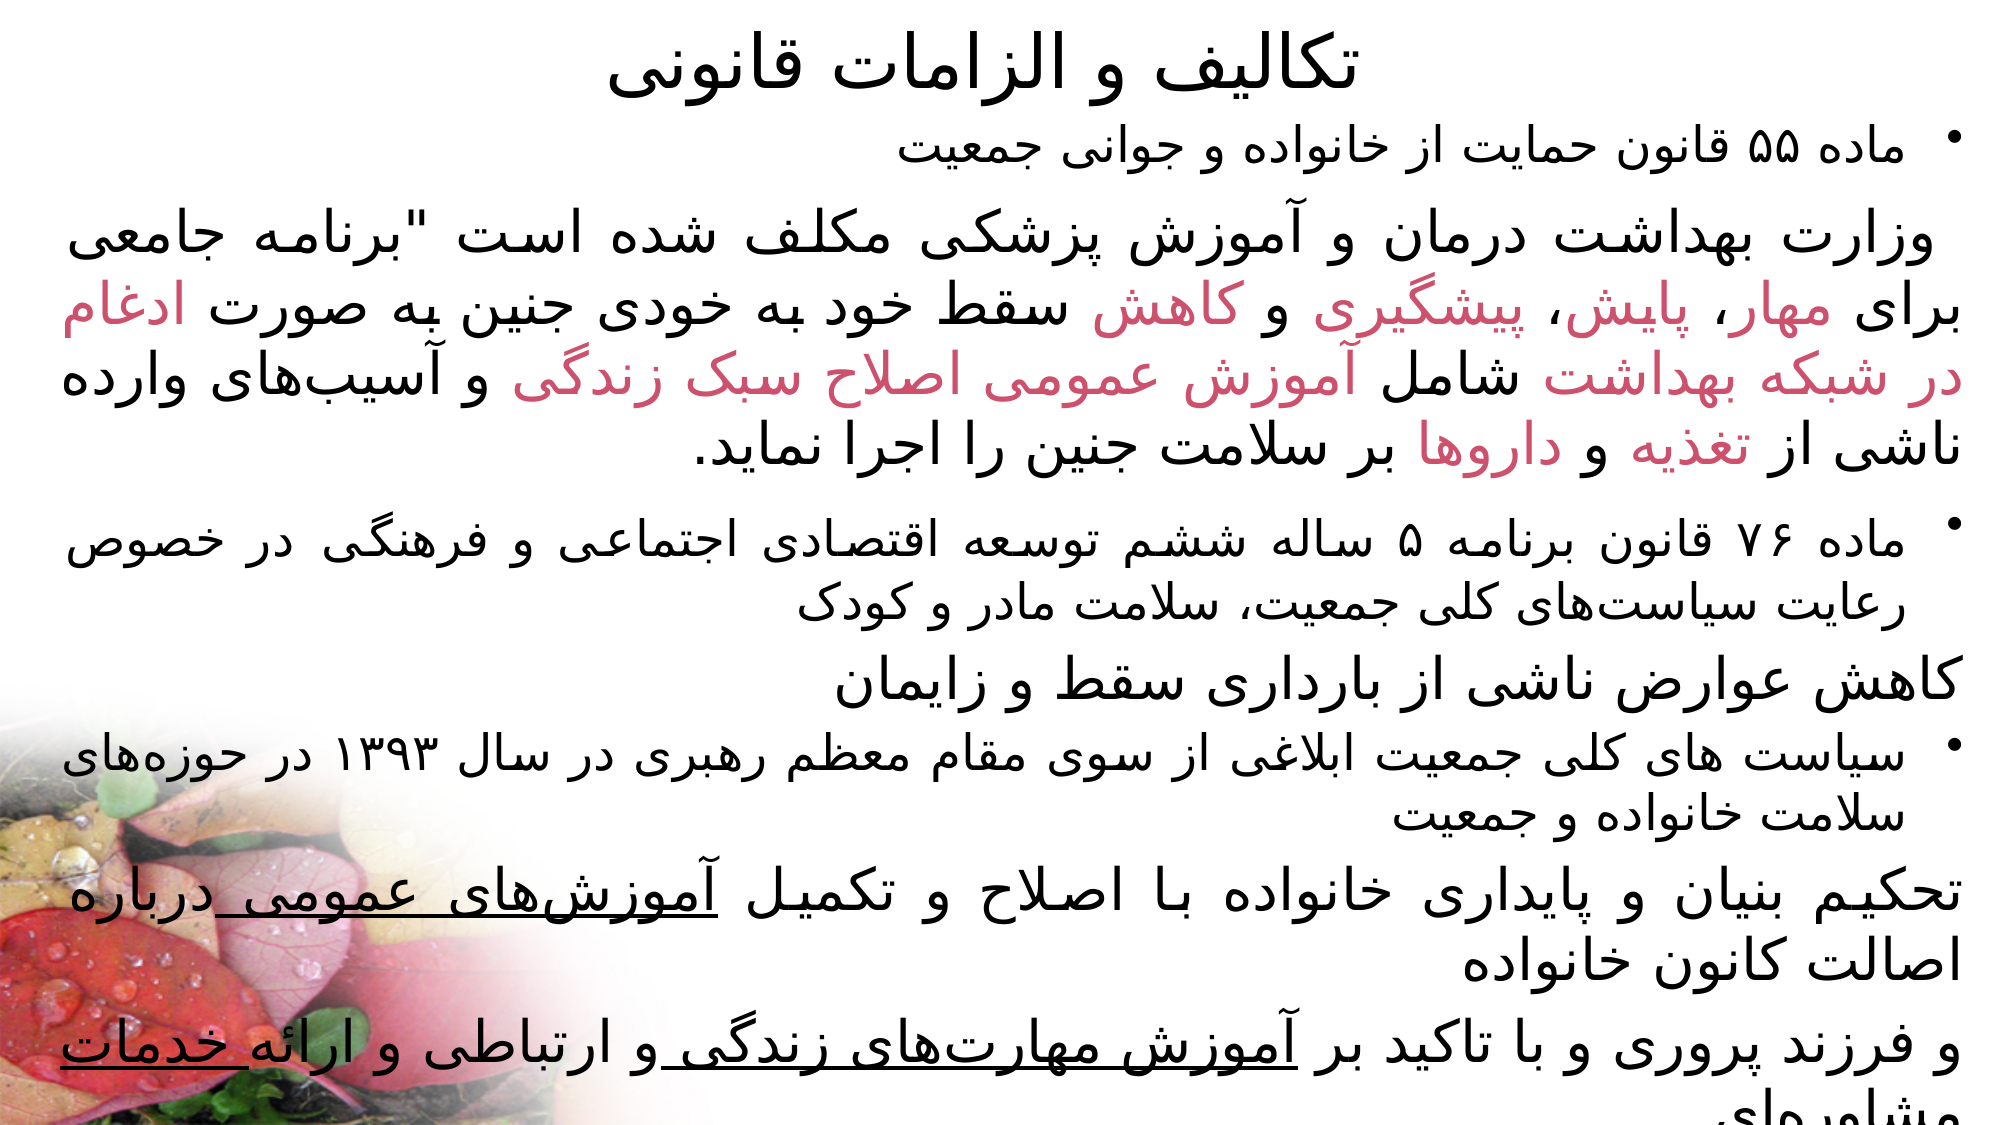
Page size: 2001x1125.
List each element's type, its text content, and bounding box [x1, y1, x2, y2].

picture [0, 107, 1813, 1125]
title تکالیف و الزامات قانونی [99, 0, 1890, 105]
list ماده ۵۵ قانون حمایت از خانواده و جوانی جمعیت وزارت بهداشت درمان و آموزش پزشکی مکلف شده است "برنامه جامعی برای مهار، پایش، پیشگیری و کاهش سقط خود به خودی جنین به صورت ادغام در شبکه بهداشت شامل آموزش عمومی اصلاح سبک زندگی و آسیب‌های وارده ناشی از تغذیه و داروها بر سلامت جنین را اجرا نماید. ماده ۷۶ قانون برنامه ۵ ساله ششم توسعه اقتصادی اجتماعی و فرهنگی در خصوص رعایت سیاست‌های کلی جمعیت، سلامت مادر و کودک کاهش عوارض ناشی از بارداری سقط و زایمان سیاست های کلی جمعیت ابلاغی از سوی مقام معظم رهبری در سال ۱۳۹۳ در حوزه‌های سلامت خانواده و جمعیت تحکیم بنیان و پایداری خانواده با اصلاح و تکمیل آموزش‌های عمومی درباره اصالت کانون خانواده و فرزند پروری و با تاکید بر آموزش مهارت‌های زندگی و ارتباطی و ارائه خدمات مشاوره‌ای بر مبنای فرهنگ و ارزش‌های اسلامی ایرانی و توسعه و تقویت نظام تامین اجتماعی خدمات بهداشتی و درمانی و مراقبت‌های پزشکی در جهت سلامت باروری و فرزندآوری [44, 105, 1980, 1008]
